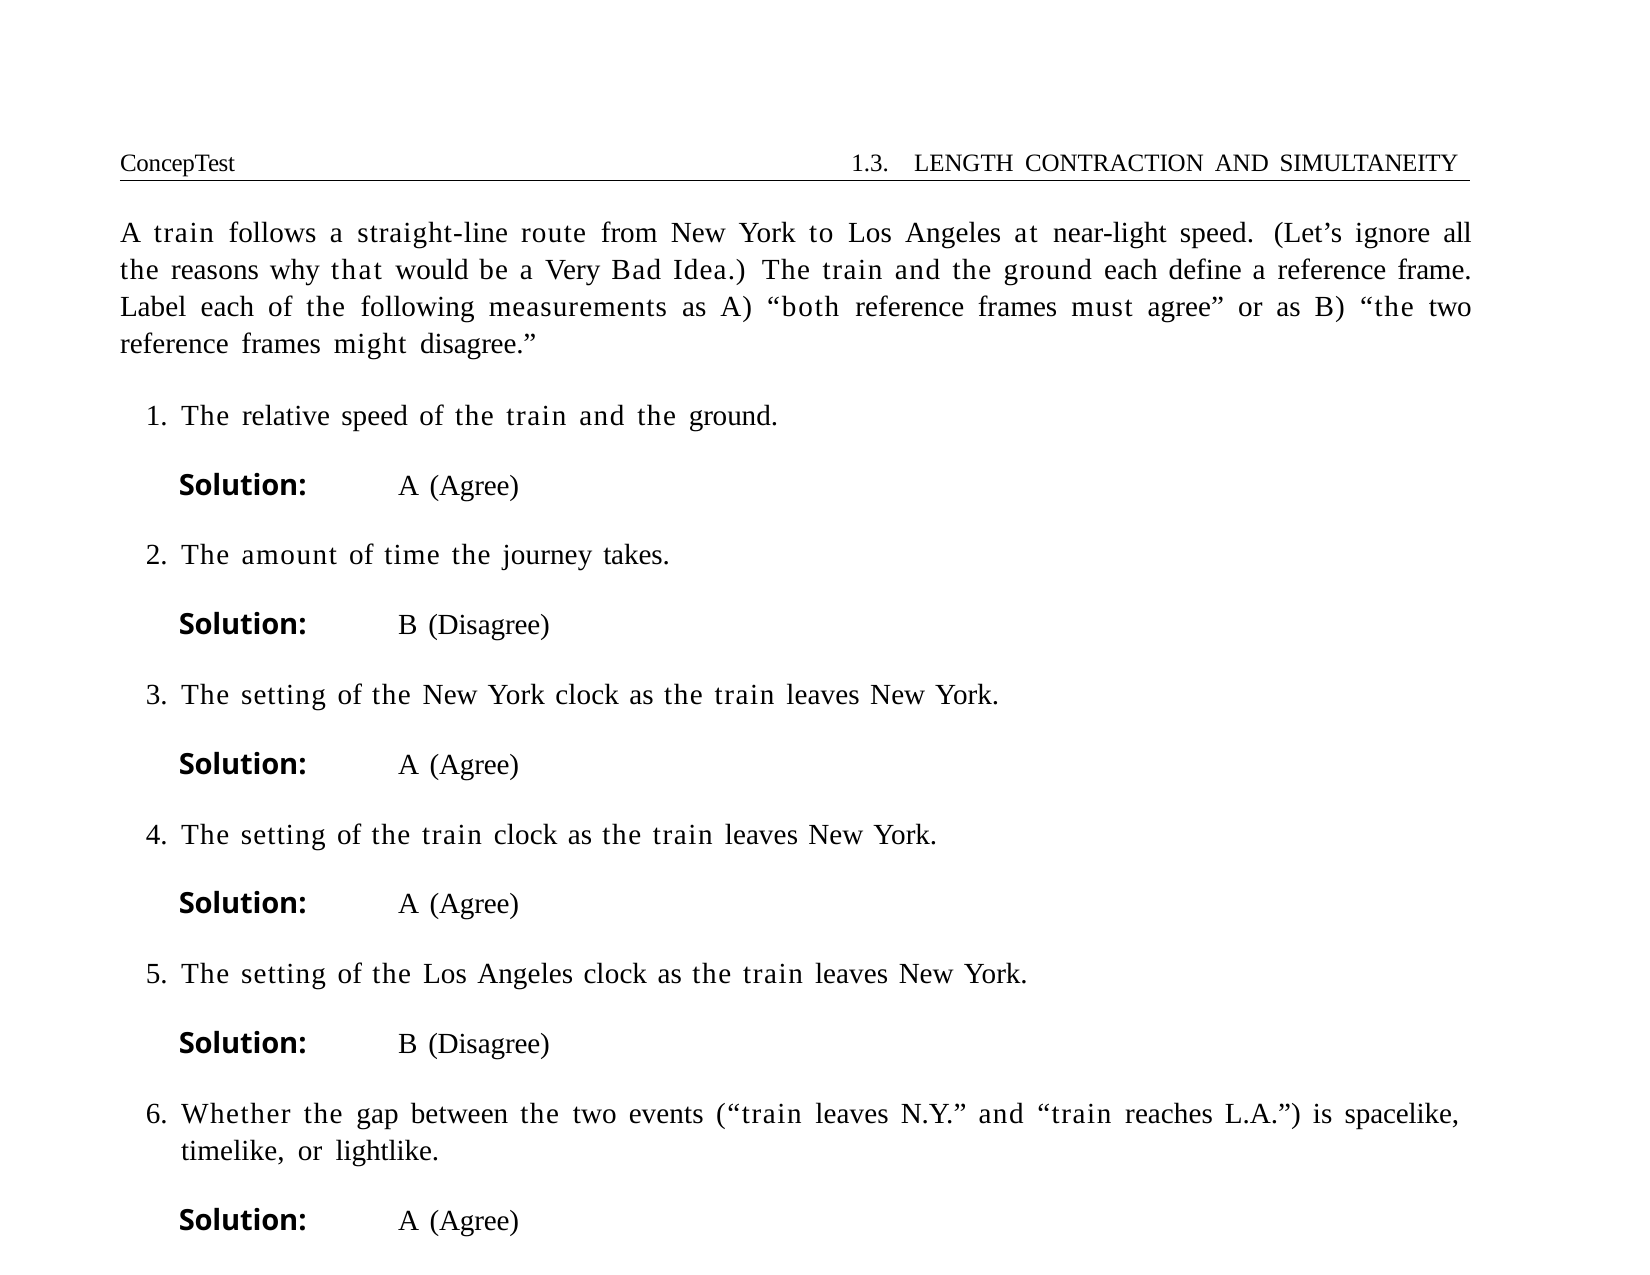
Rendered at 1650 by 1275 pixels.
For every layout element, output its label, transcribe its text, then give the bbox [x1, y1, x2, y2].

text_box ConcepTest 1.3. LENGTH CONTRACTION AND SIMULTANEITY A train follows a straight-line route from New York to Los Angeles at near-light speed. (Let’s ignore all the reasons why that would be a Very Bad Idea.) The train and the ground each define a reference frame. Label each of the following measurements as A) “both reference frames must agree” or as B) “the two reference frames might disagree.” The relative speed of the train and the ground. Solution: A (Agree) The amount of time the journey takes. Solution: B (Disagree) The setting of the New York clock as the train leaves New York. Solution: A (Agree) The setting of the train clock as the train leaves New York. Solution: A (Agree) The setting of the Los Angeles clock as the train leaves New York. Solution: B (Disagree) Whether the gap between the two events (“train leaves N.Y.” and “train reaches L.A.”) is spacelike, timelike, or lightlike. Solution: A (Agree) [117, 144, 1473, 1236]
